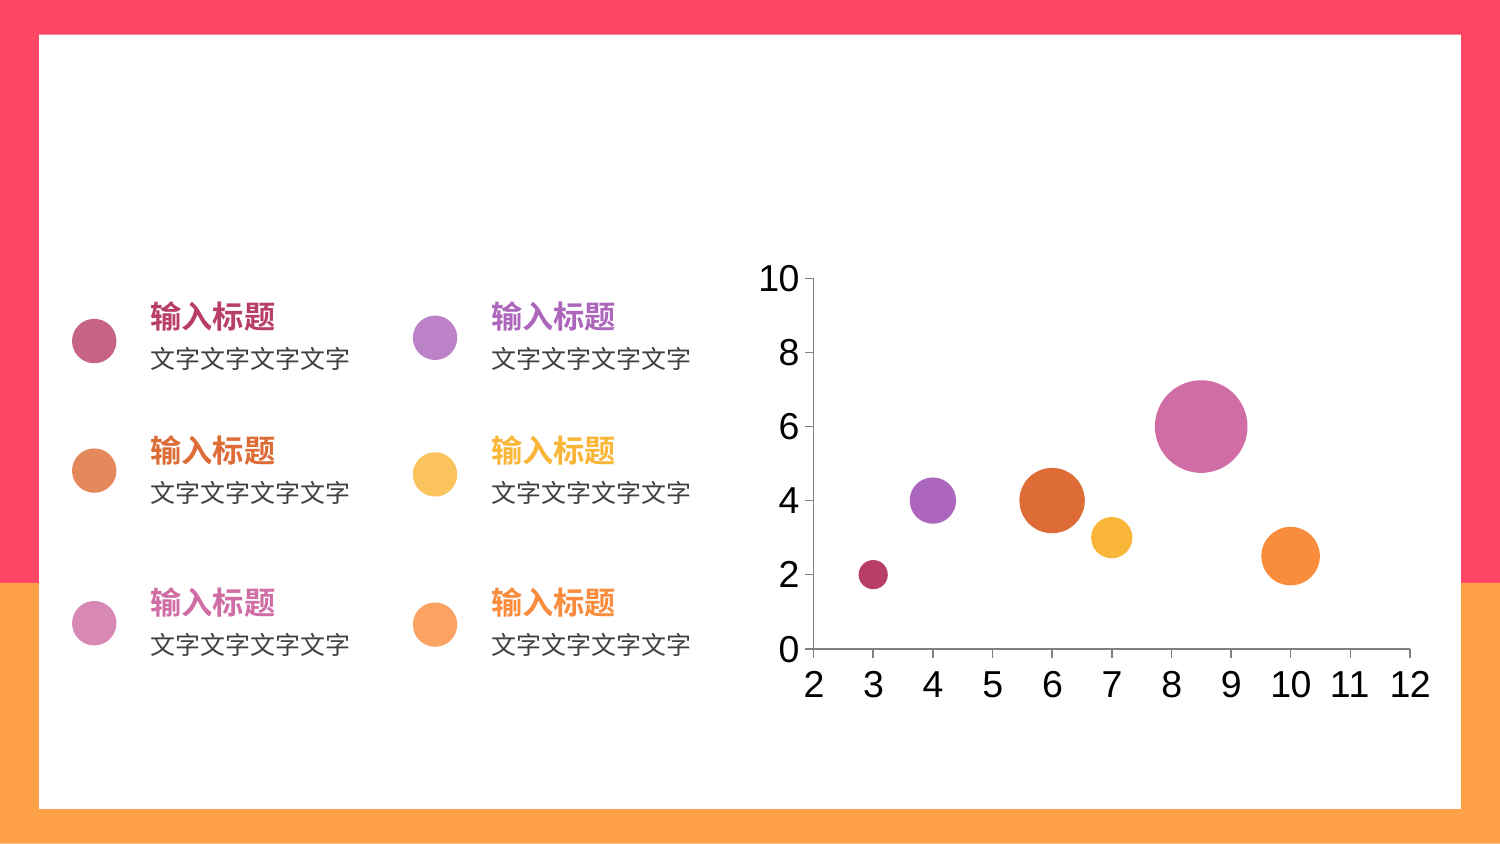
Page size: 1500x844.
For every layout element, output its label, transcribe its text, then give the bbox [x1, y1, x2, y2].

text_box 文字文字文字文字 [139, 475, 379, 514]
text_box 文字文字文字文字 [139, 341, 379, 380]
text_box [70, 446, 119, 495]
text_box 文字文字文字文字 [480, 627, 720, 666]
text_box 输入标题 [139, 425, 421, 475]
text_box [70, 316, 119, 366]
text_box 文字文字文字文字 [480, 475, 720, 514]
text_box 文字文字文字文字 [480, 341, 720, 380]
text_box [39, 34, 1461, 809]
text_box [410, 450, 460, 499]
text_box 输入标题 [139, 578, 421, 627]
chart [744, 247, 1445, 716]
text_box [410, 600, 460, 649]
text_box 输入标题 [139, 291, 421, 341]
text_box 输入标题 [480, 578, 738, 627]
text_box 文字文字文字文字 [139, 627, 379, 666]
text_box [0, 0, 1500, 583]
text_box [70, 598, 119, 648]
text_box 输入标题 [480, 425, 738, 475]
text_box [411, 313, 460, 363]
text_box [0, 583, 1500, 844]
text_box 输入标题 [480, 291, 738, 341]
